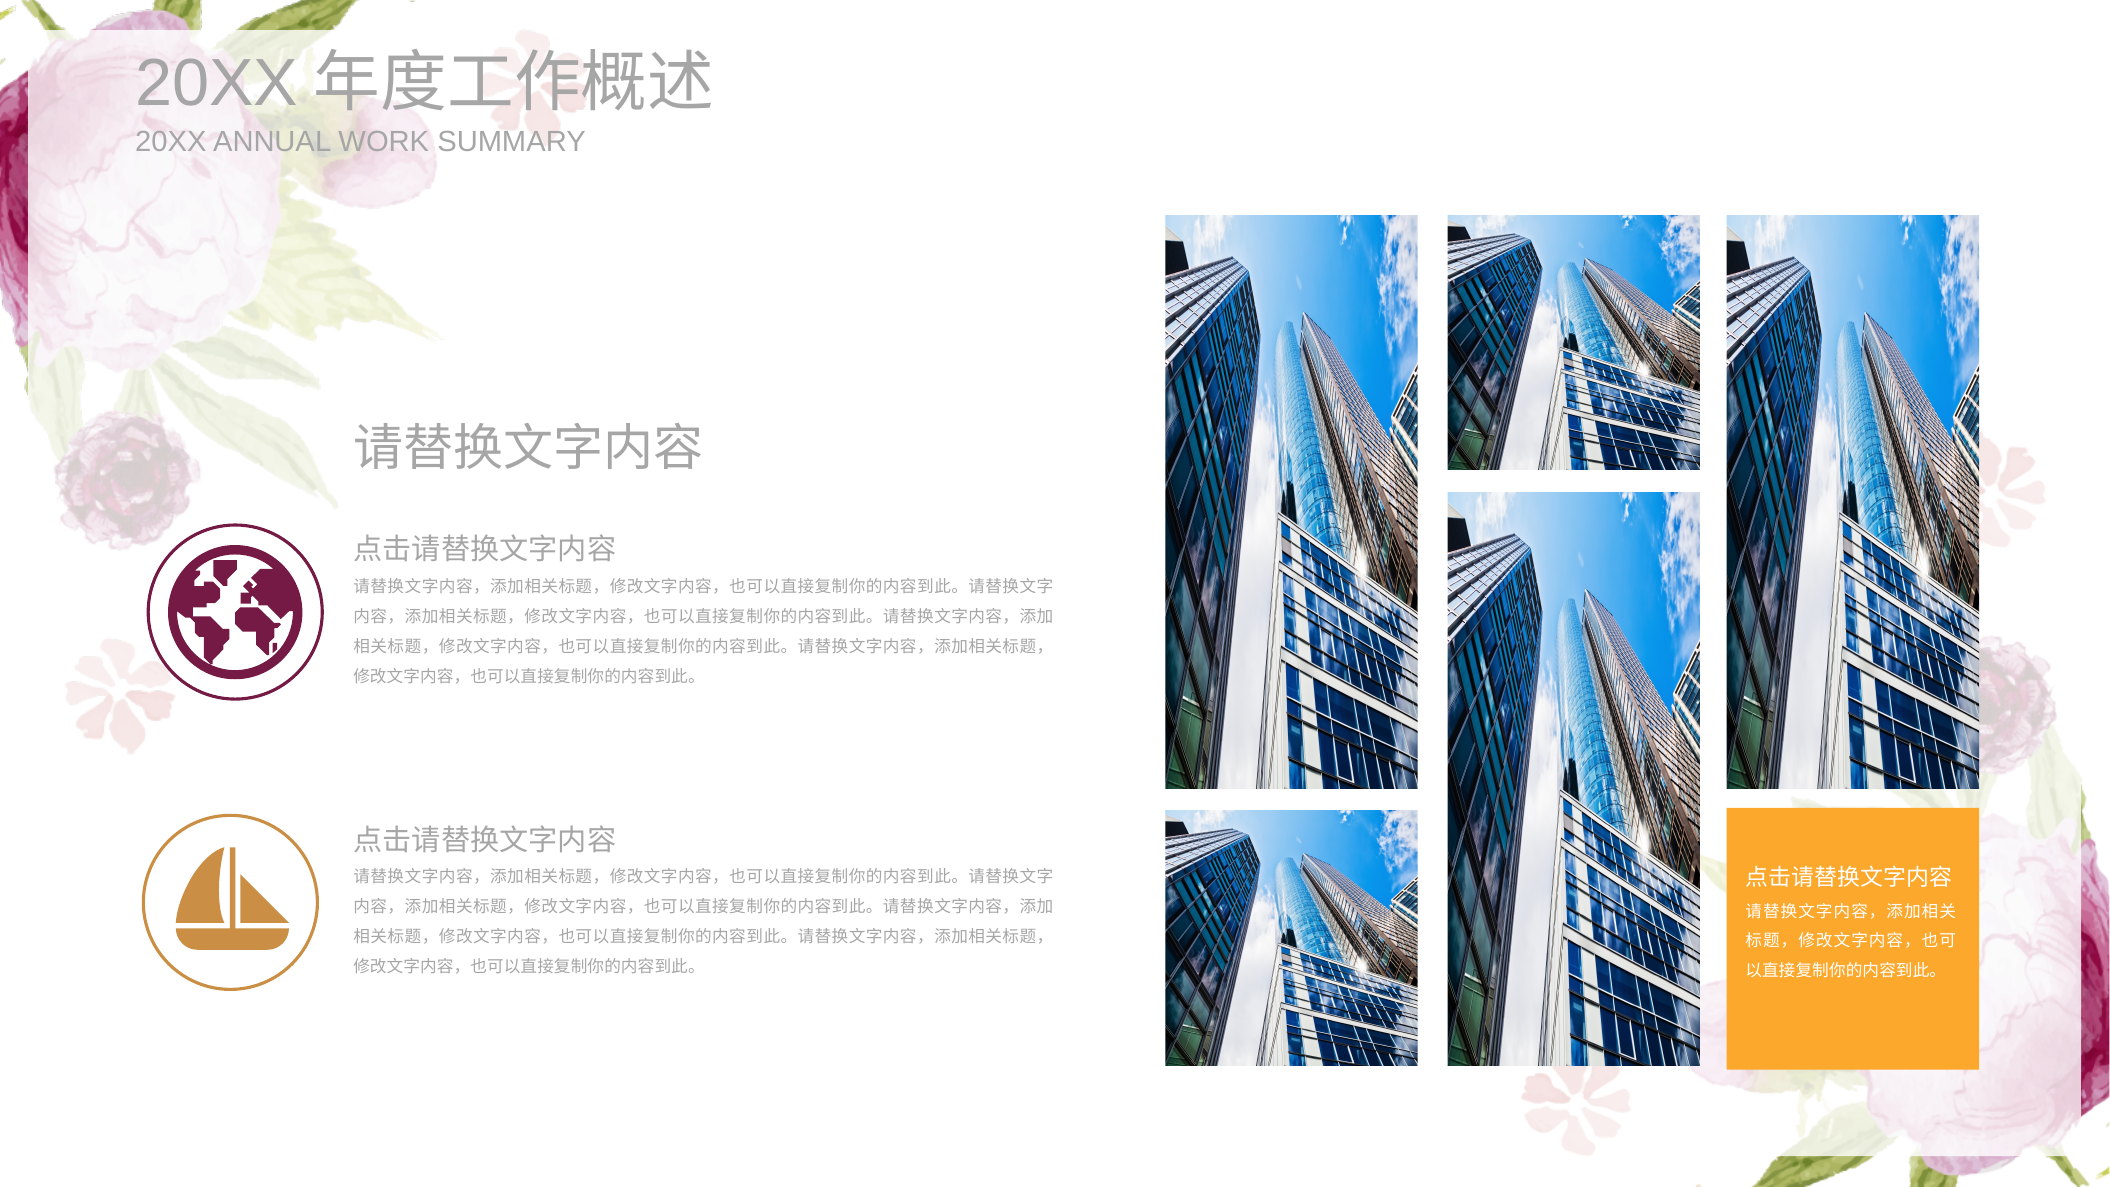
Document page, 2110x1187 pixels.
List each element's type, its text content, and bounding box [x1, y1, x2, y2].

text_box 请替换文字内容 [353, 415, 728, 476]
text_box 点击请替换文字内容 请替换文字内容，添加相关标题，修改文字内容，也可以直接复制你的内容到此。请替换文字内容，添加相关标题，修改文字内容，也可以直接复制你的内容到此。请替换文字内容，添加相关标题，修改文字内容，也可以直接复制你的内容到此。请替换文字内容，添加相关标题，修改文字内容，也可以直接复制你的内容到此。 [353, 820, 1055, 976]
text_box [1726, 1066, 1980, 1071]
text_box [143, 815, 318, 990]
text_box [148, 524, 323, 700]
text_box 点击请替换文字内容 请替换文字内容，添加相关标题，修改文字内容，也可以直接复制你的内容到此。请替换文字内容，添加相关标题，修改文字内容，也可以直接复制你的内容到此。请替换文字内容，添加相关标题，修改文字内容，也可以直接复制你的内容到此。请替换文字内容，添加相关标题，修改文字内容，也可以直接复制你的内容到此。 [353, 530, 1055, 686]
text_box 20XX年度工作概述 [135, 38, 783, 119]
picture [0, 0, 2110, 1187]
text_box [1165, 215, 1980, 1066]
text_box 20XX ANNUAL WORK SUMMARY [135, 122, 596, 158]
